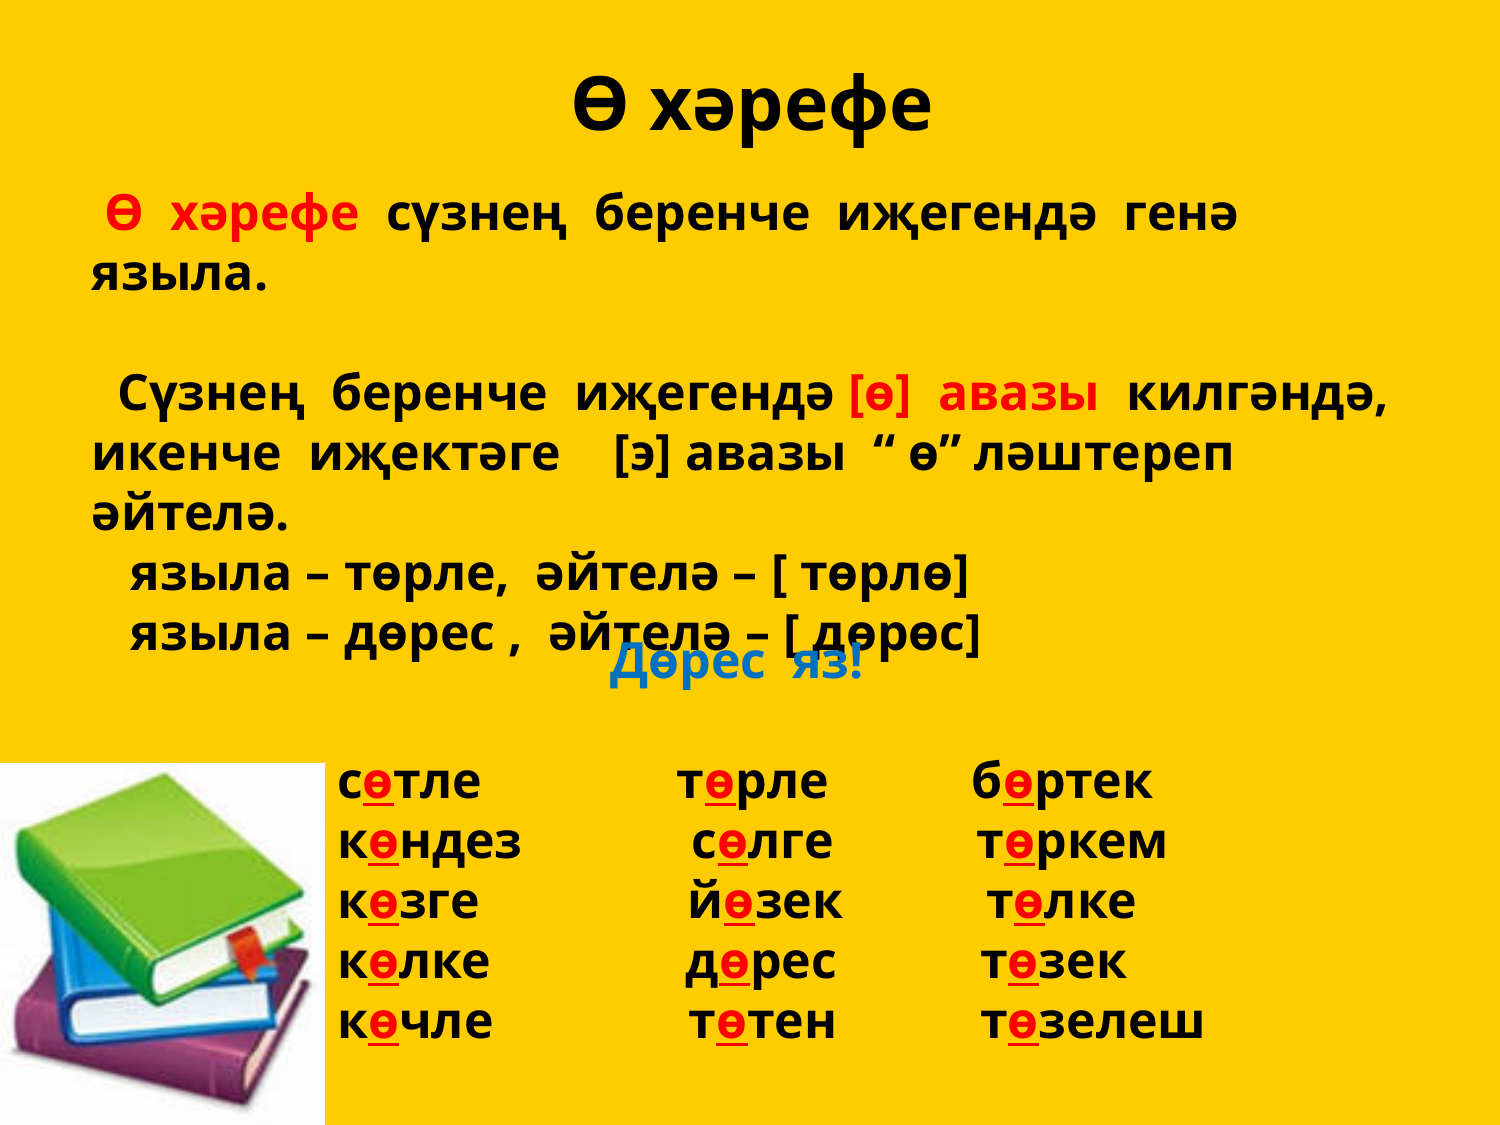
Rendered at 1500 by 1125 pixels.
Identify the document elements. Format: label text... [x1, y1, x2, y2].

picture [0, 763, 325, 1125]
text_box Дөрес яз! сөтле төрле бөртек көндез сөлге төркем көзге йөзек төлке көлке дөрес төзек көчле төтен төзелеш [88, 621, 1306, 1057]
text_box Ө хәрефе сүзнең беренче иҗегендә генә языла. Сүзнең беренче иҗегендә [ө] авазы килгәндә, икенче иҗектәге [э] авазы “ ө” ләштереп әйтелә. языла – төрле, әйтелә – [ төрлө] языла – дөрес , әйтелә – [ дөрөс] [76, 172, 1436, 668]
title Ө хәрефе [76, 42, 1427, 159]
